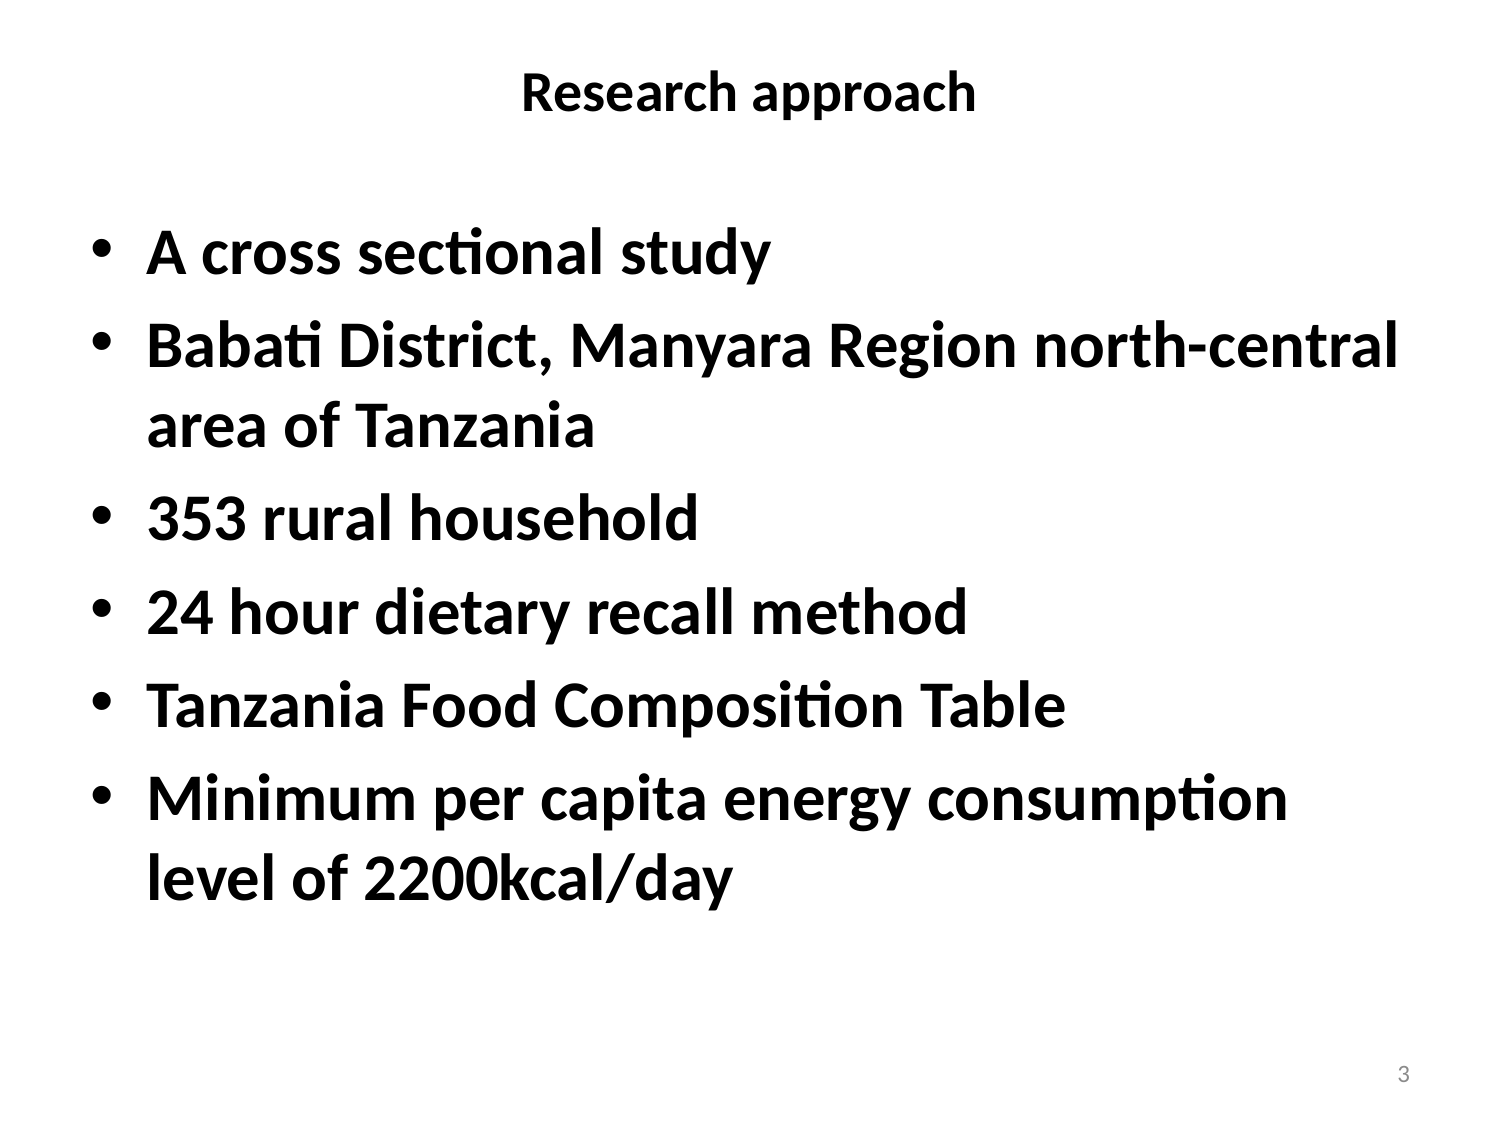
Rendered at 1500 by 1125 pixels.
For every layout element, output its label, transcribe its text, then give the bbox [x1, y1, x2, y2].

title Research approach [75, 45, 1425, 200]
list A cross sectional study Babati District, Manyara Region north-central area of Tanzania 353 rural household 24 hour dietary recall method Tanzania Food Composition Table Minimum per capita energy consumption level of 2200kcal/day [75, 200, 1425, 1005]
slide_number 3 [1074, 1042, 1425, 1103]
